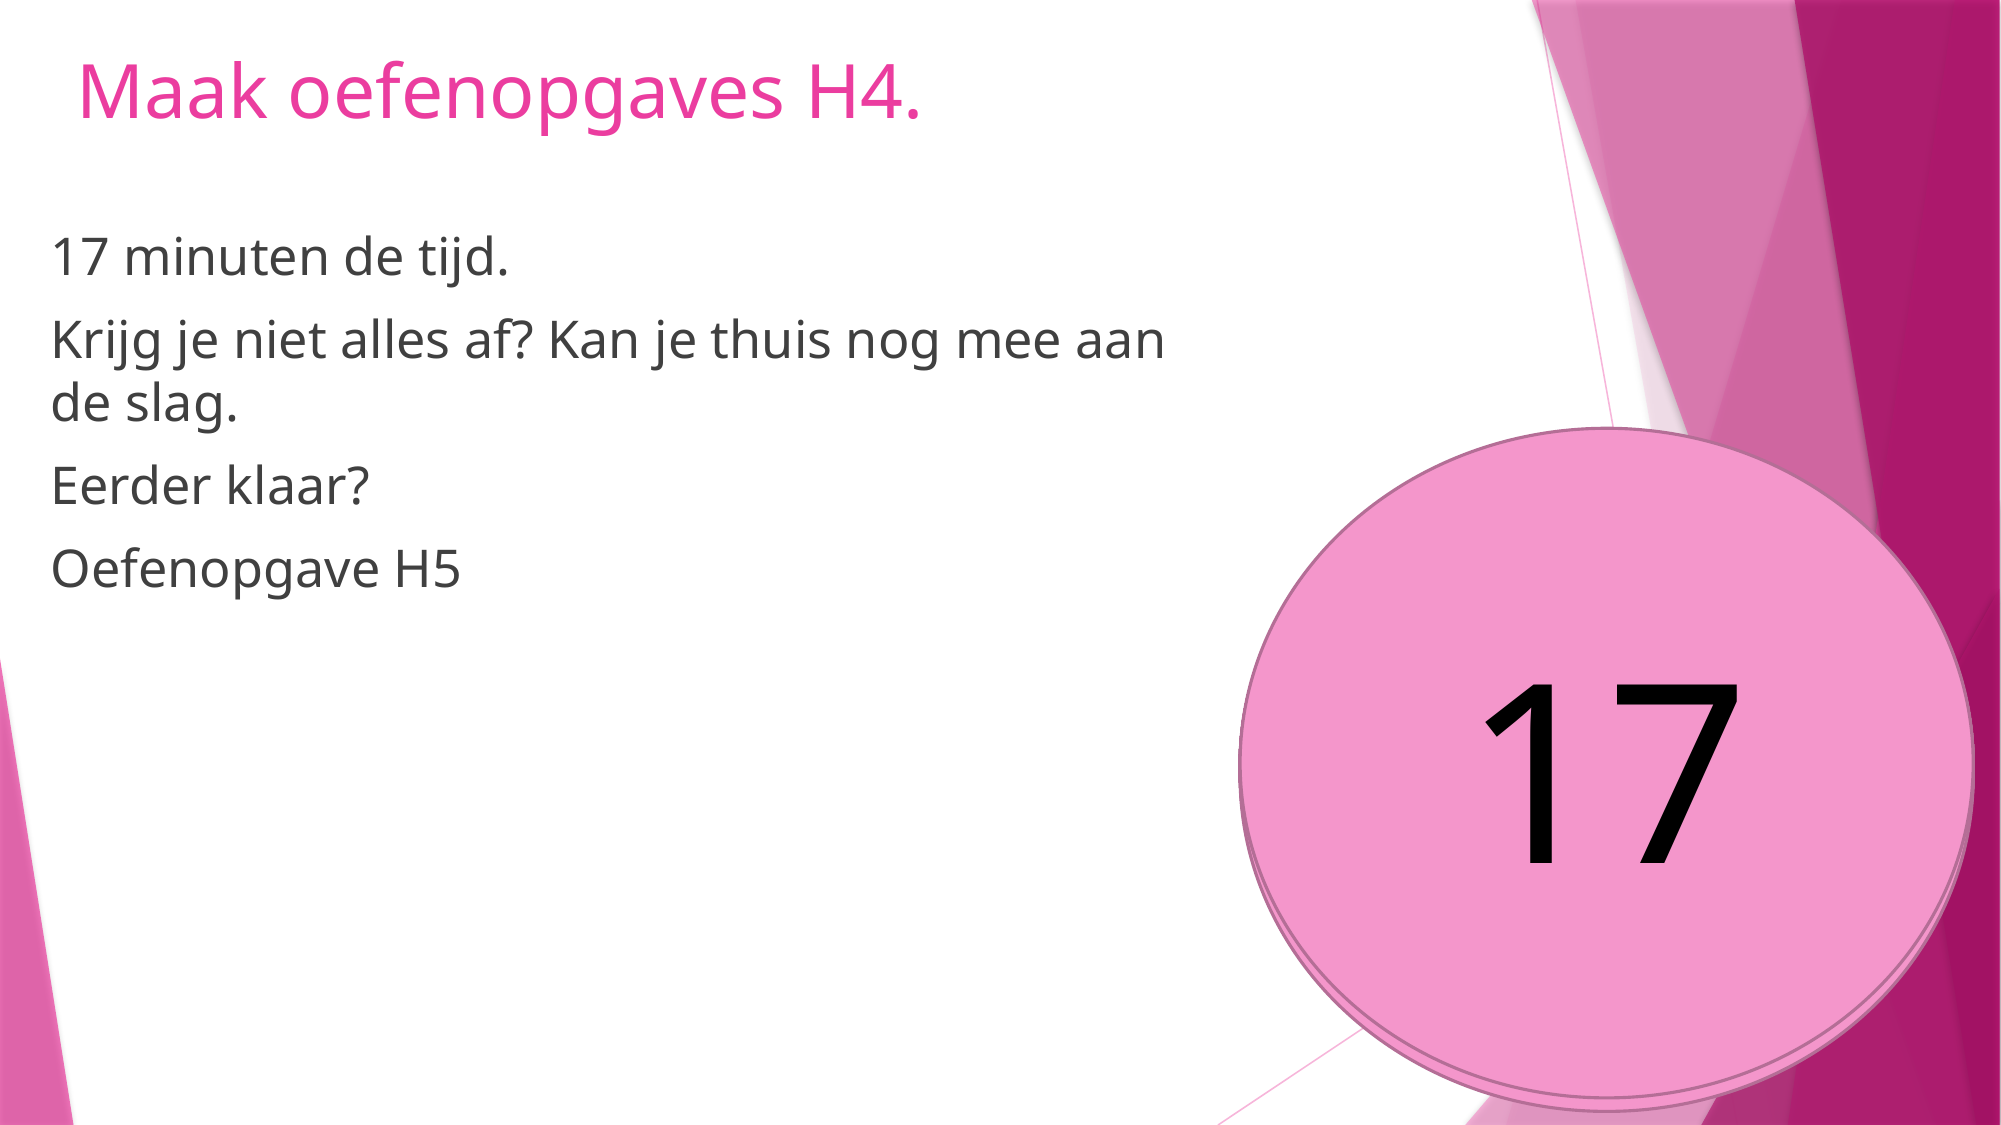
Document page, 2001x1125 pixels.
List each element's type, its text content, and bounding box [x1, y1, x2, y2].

text_box 17 [1238, 426, 1975, 1100]
title Maak oefenopgaves H4. [61, 35, 1684, 317]
list 17 minuten de tijd. Krijg je niet alles af? Kan je thuis nog mee aan de slag. Eerder klaar? Oefenopgave H5 [35, 215, 1241, 1008]
text_box 16 [1238, 780, 1975, 1113]
